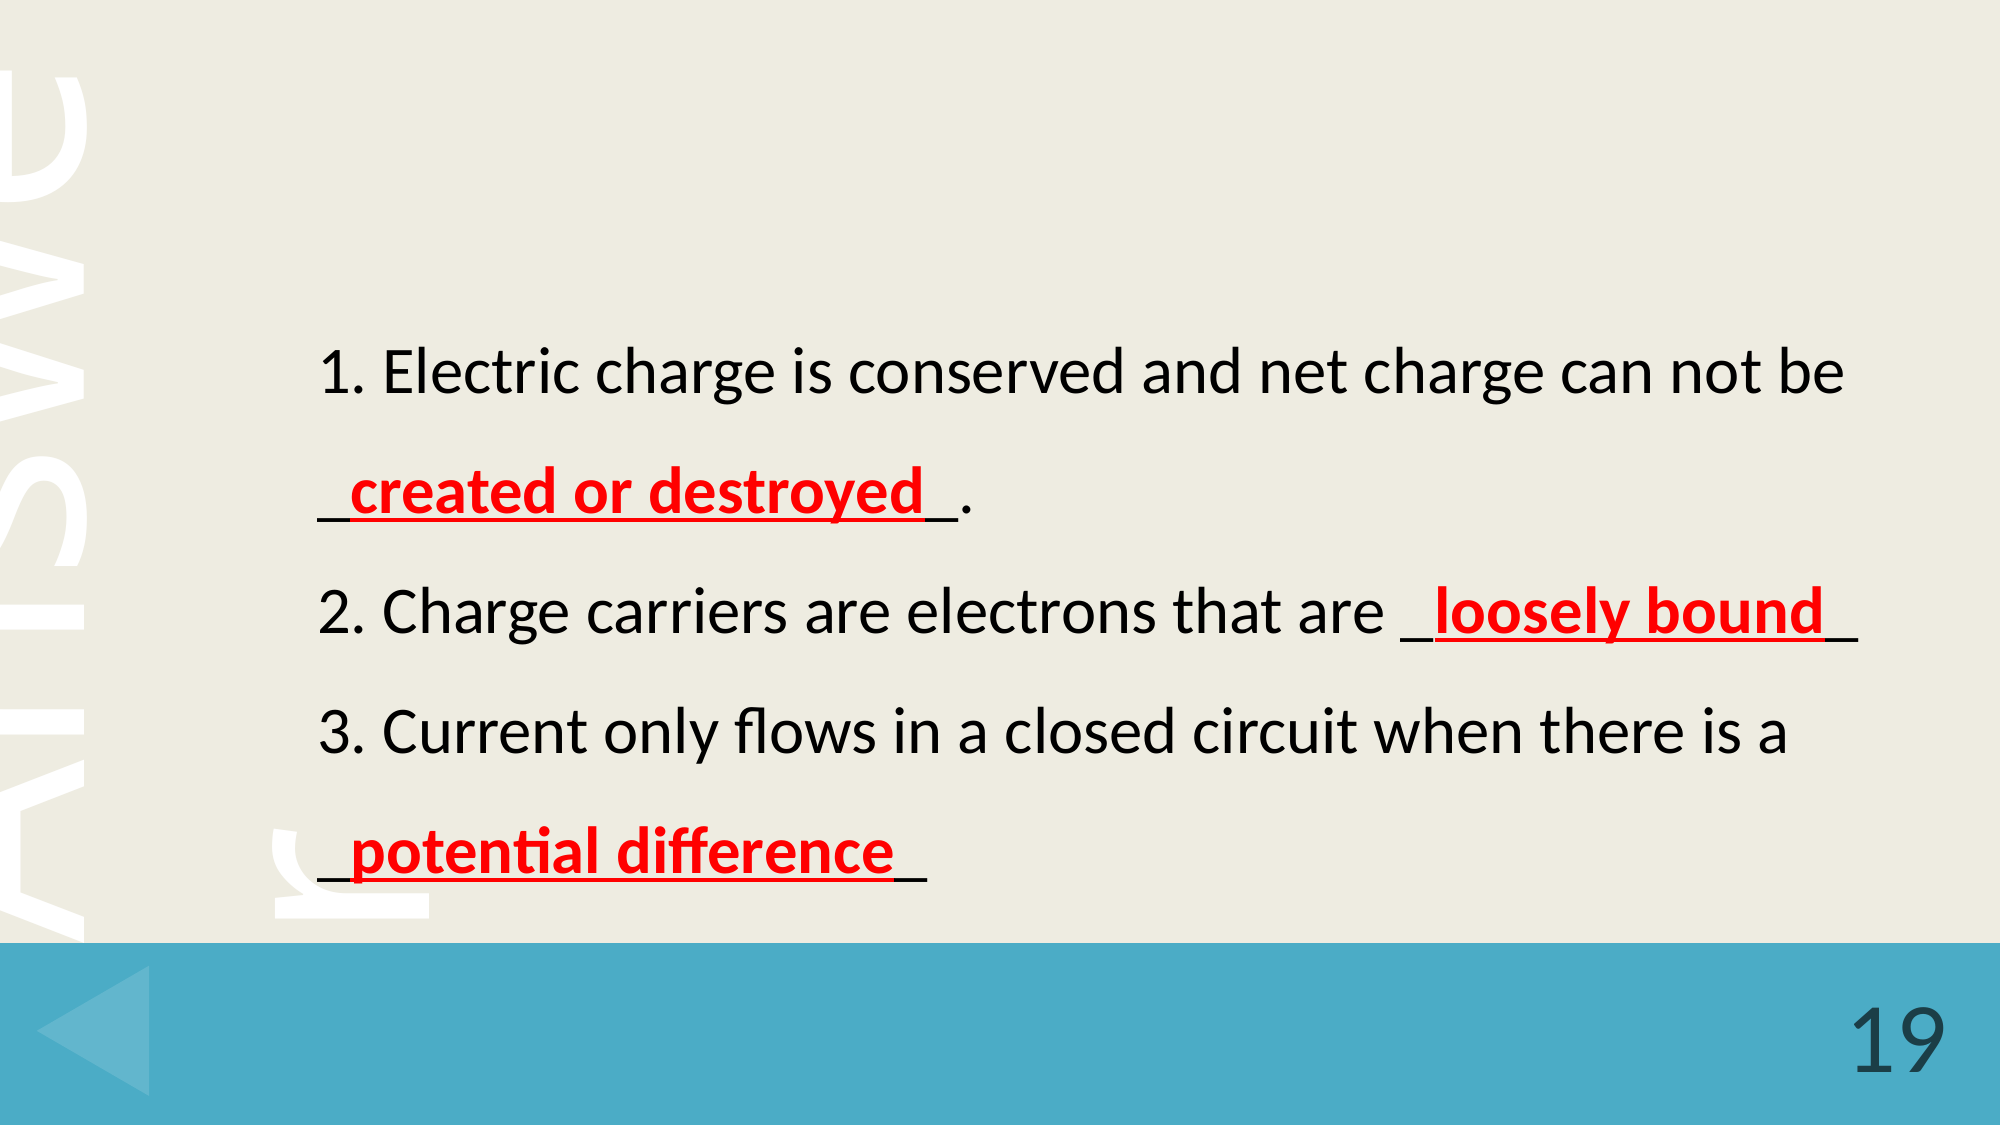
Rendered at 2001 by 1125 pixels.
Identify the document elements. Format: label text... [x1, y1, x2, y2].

list 1. Electric charge is conserved and net charge can not be _created or destroyed_. 2. Charge carriers are electrons that are _loosely bound_ 3. Current only flows in a closed circuit when there is a _potential difference_ [302, 307, 1954, 947]
list 19 [1494, 967, 1963, 1097]
